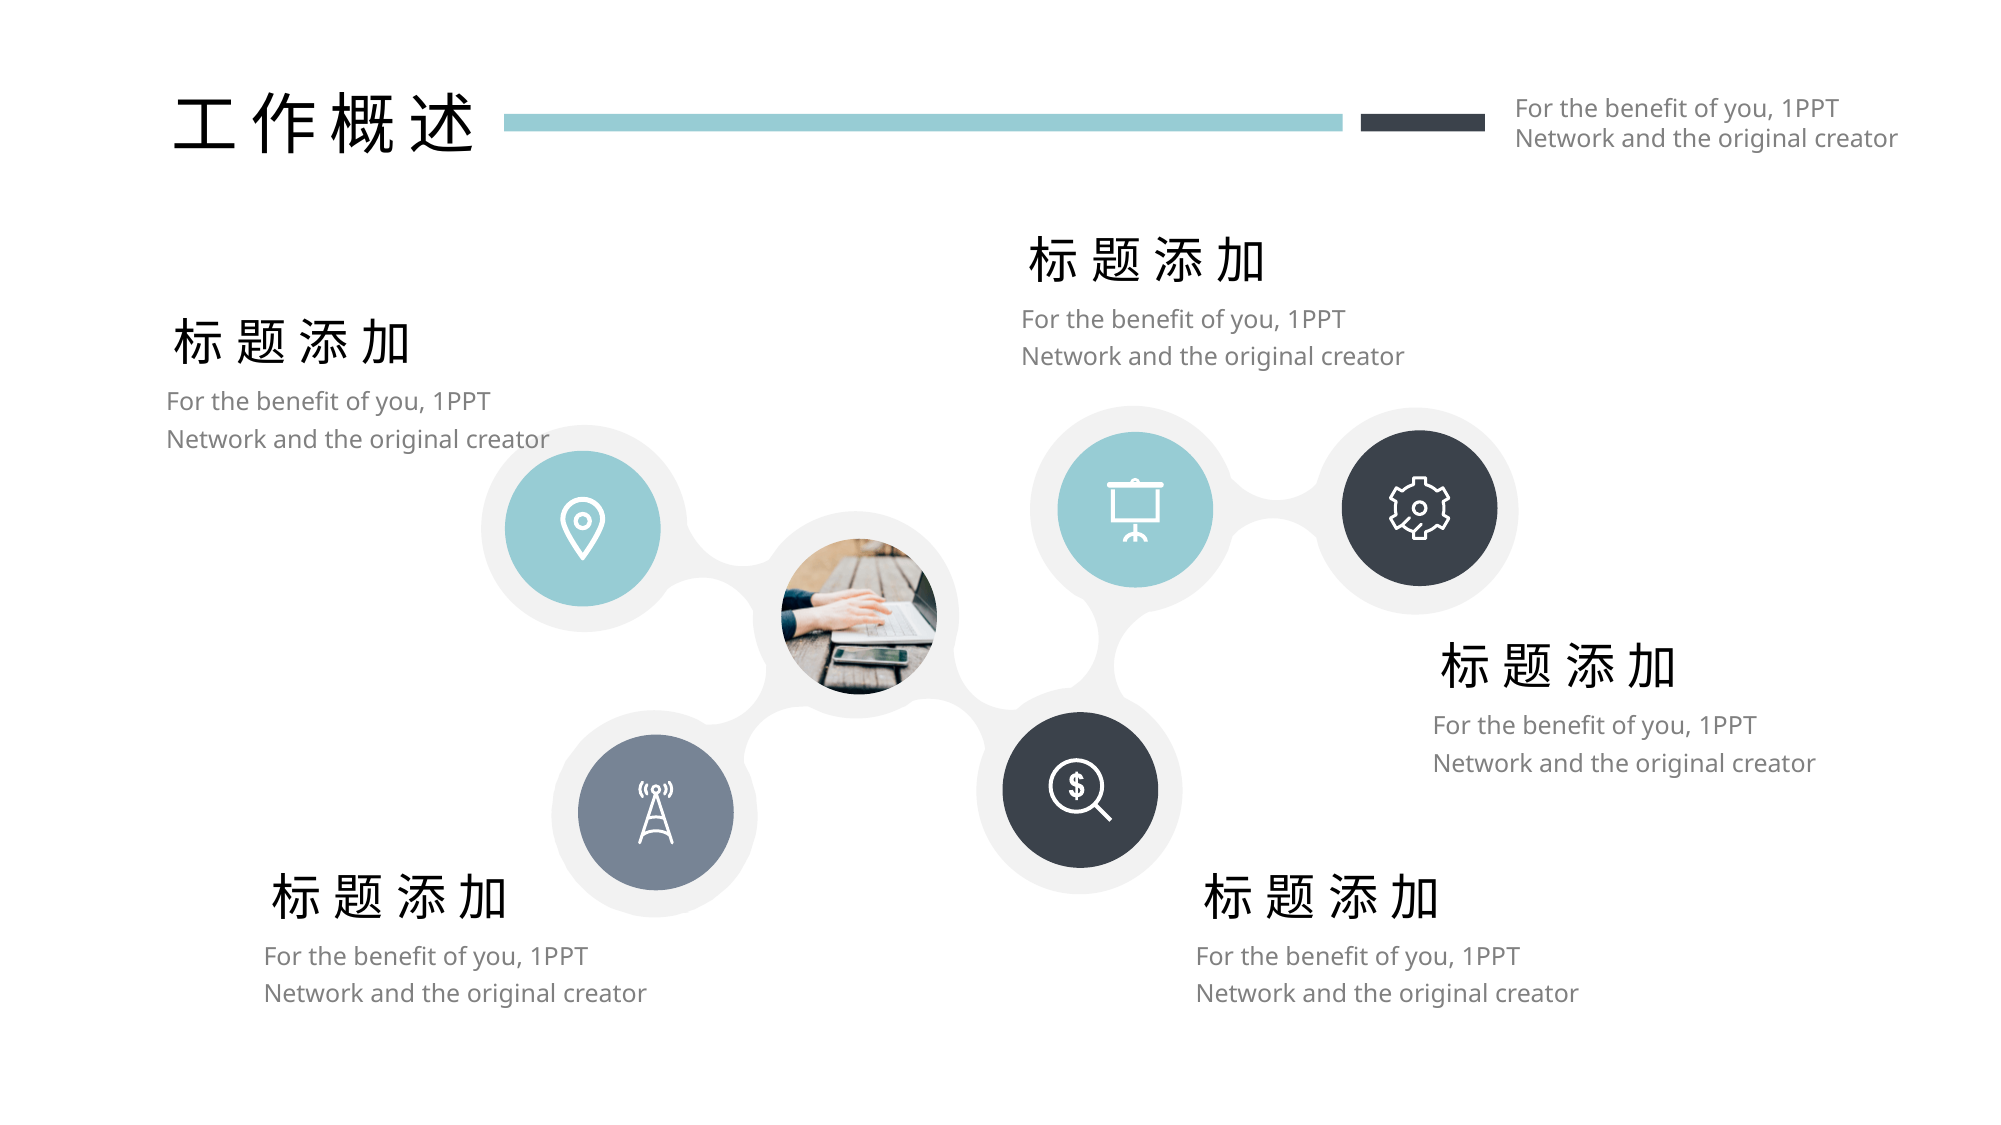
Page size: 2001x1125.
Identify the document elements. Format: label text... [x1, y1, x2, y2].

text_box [248, 858, 684, 1017]
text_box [1417, 627, 1853, 786]
text_box [503, 113, 1344, 132]
text_box 工作概述 [156, 74, 491, 170]
text_box [1340, 429, 1499, 588]
text_box [1056, 430, 1215, 589]
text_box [151, 303, 587, 462]
text_box [780, 537, 939, 696]
text_box [1387, 475, 1452, 542]
text_box [503, 449, 662, 608]
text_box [1006, 220, 1442, 380]
text_box For the benefit of you, 1PPT Network and the original creator [1500, 84, 1940, 160]
text_box [1105, 476, 1165, 543]
text_box [559, 495, 607, 562]
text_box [1180, 858, 1616, 1017]
text_box [1360, 113, 1486, 132]
text_box [481, 405, 1519, 913]
text_box [1001, 711, 1160, 869]
text_box [576, 733, 735, 887]
text_box [637, 779, 675, 846]
text_box [1047, 757, 1114, 824]
